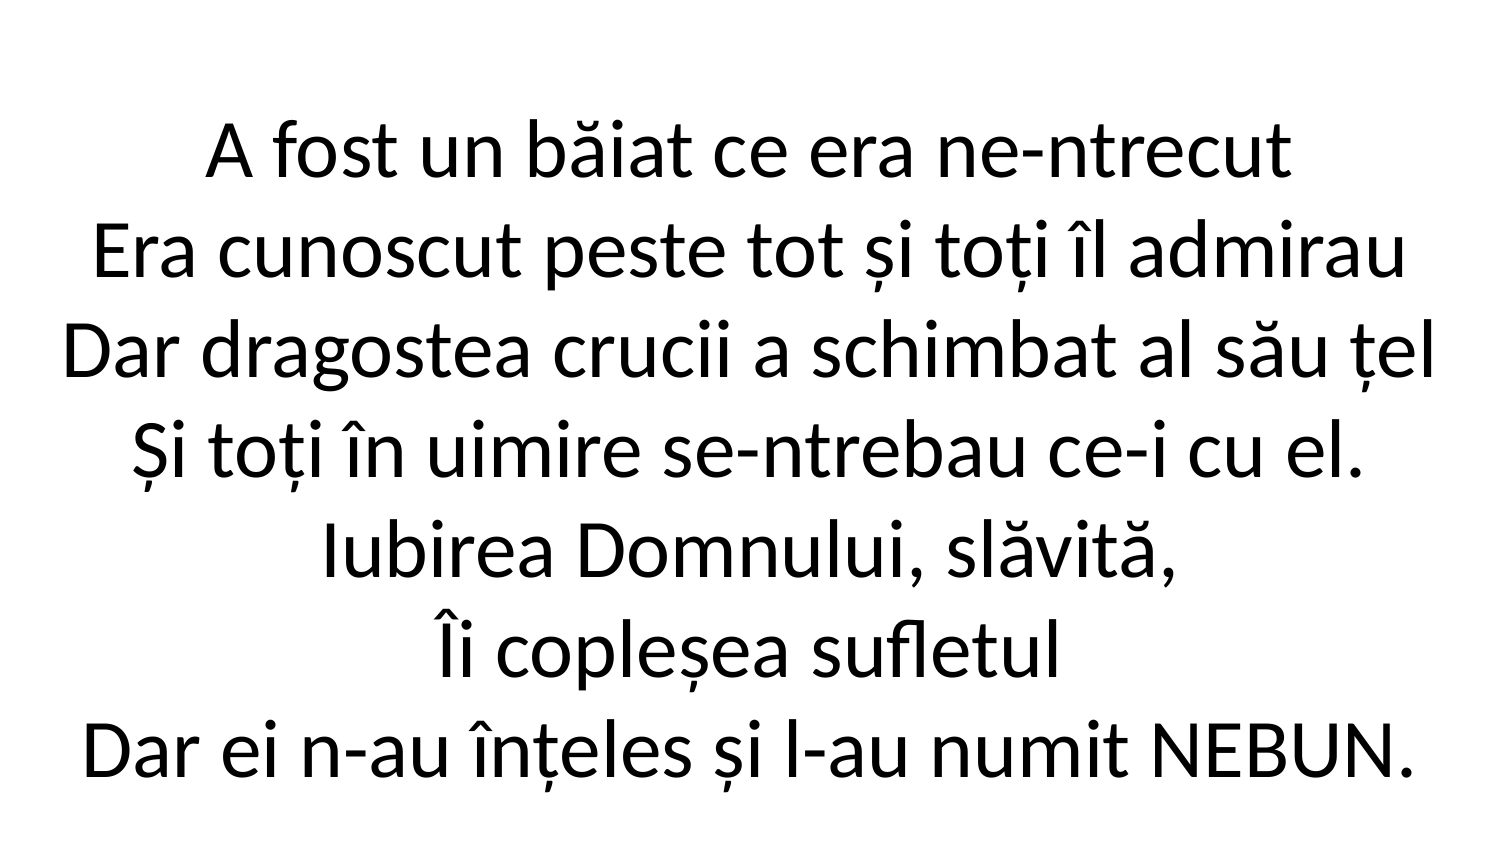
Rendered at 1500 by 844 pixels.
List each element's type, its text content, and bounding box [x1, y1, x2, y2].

text_box A fost un băiat ce era ne-ntrecut Era cunoscut peste tot și toți îl admirau Dar dragostea crucii a schimbat al său țel Și toți în uimire se-ntrebau ce-i cu el. Iubirea Domnului, slăvită, Îi copleșea sufletul Dar ei n-au înțeles și l-au numit NEBUN. [46, 42, 1454, 802]
